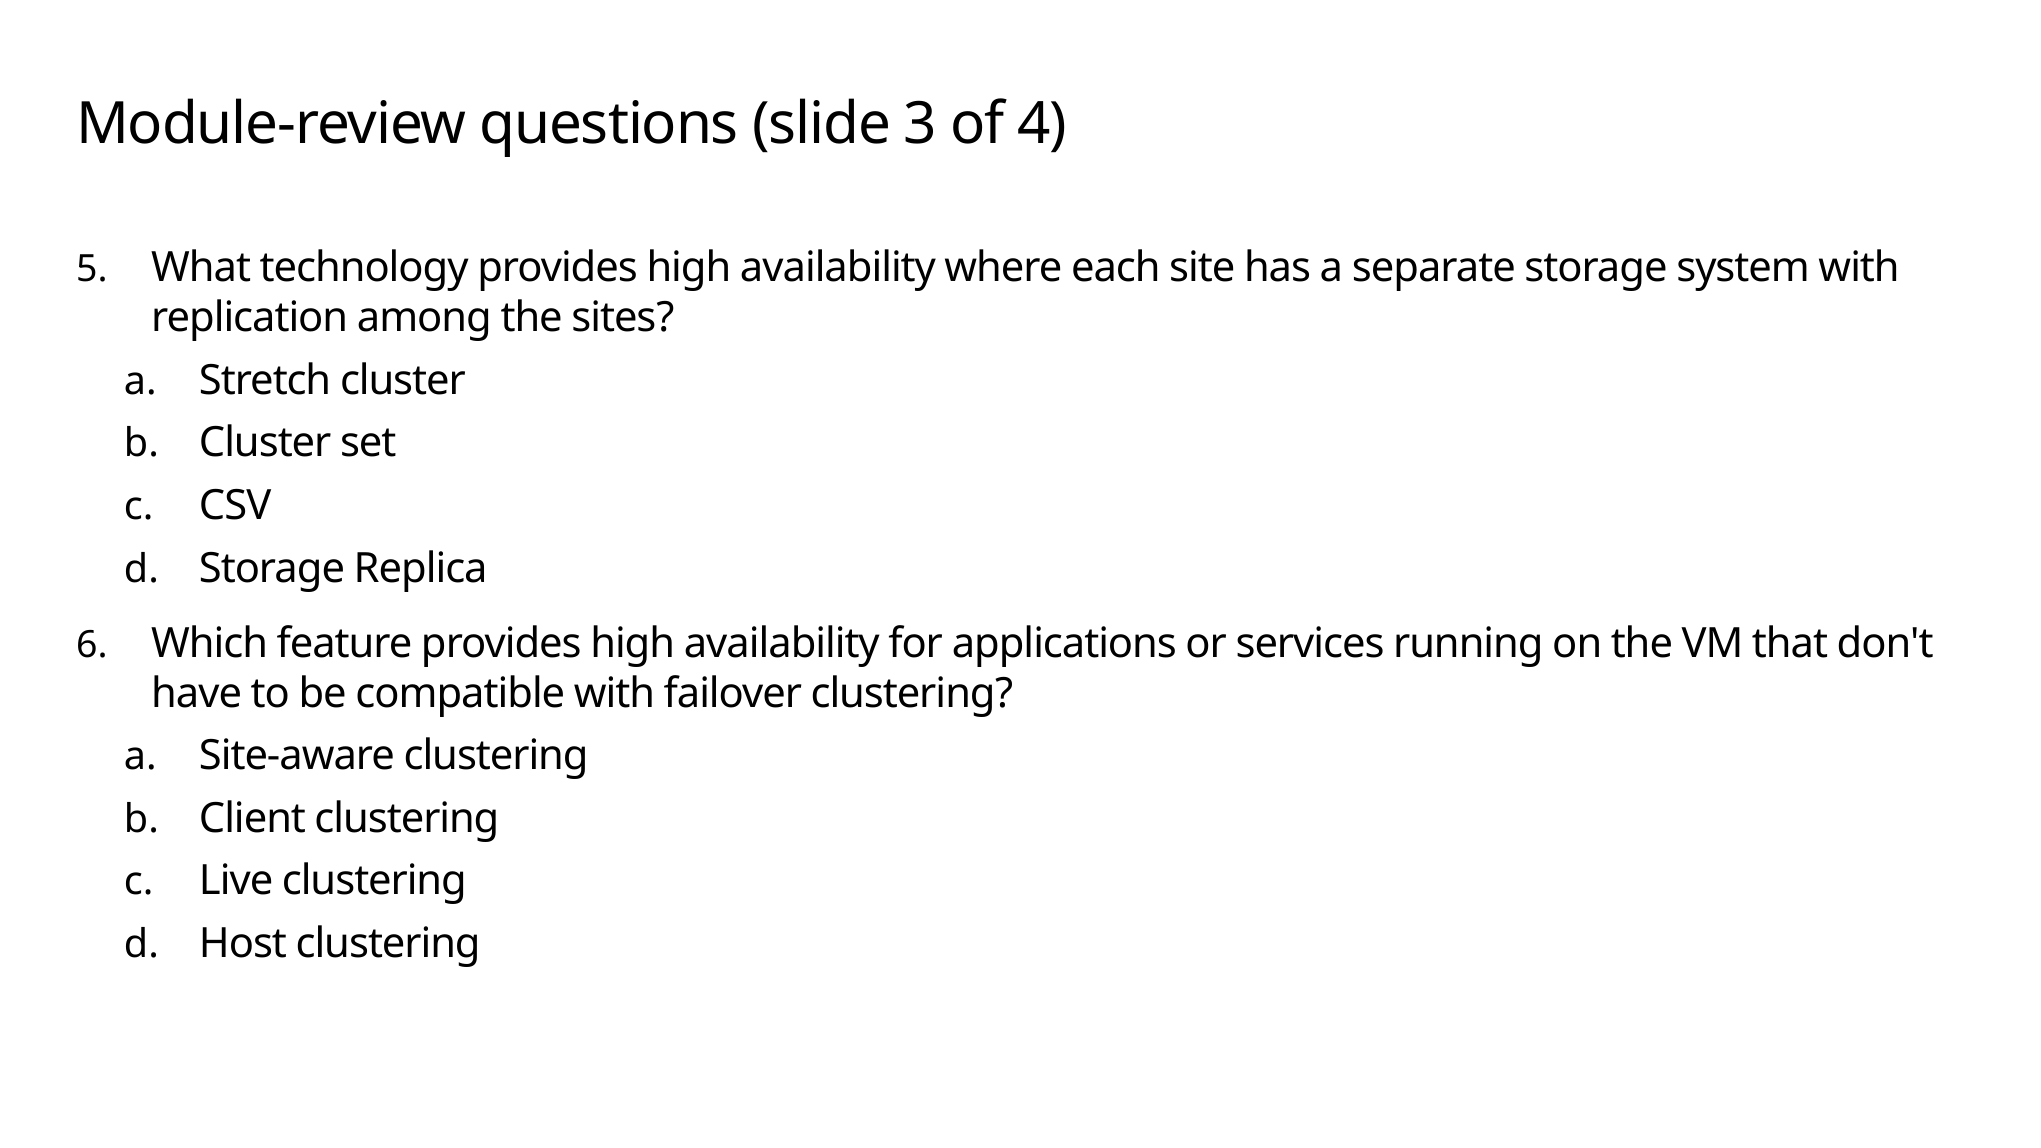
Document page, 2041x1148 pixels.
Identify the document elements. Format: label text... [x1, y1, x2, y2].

list What technology provides high availability where each site has a separate storage system with replication among the sites? Stretch cluster Cluster set CSV Storage Replica Which feature provides high availability for applications or services running on the VM that don't have to be compatible with failover clustering? Site-aware clustering Client clustering Live clustering Host clustering [76, 240, 1970, 1074]
title Module-review questions (slide 3 of 4) [76, 93, 1968, 161]
